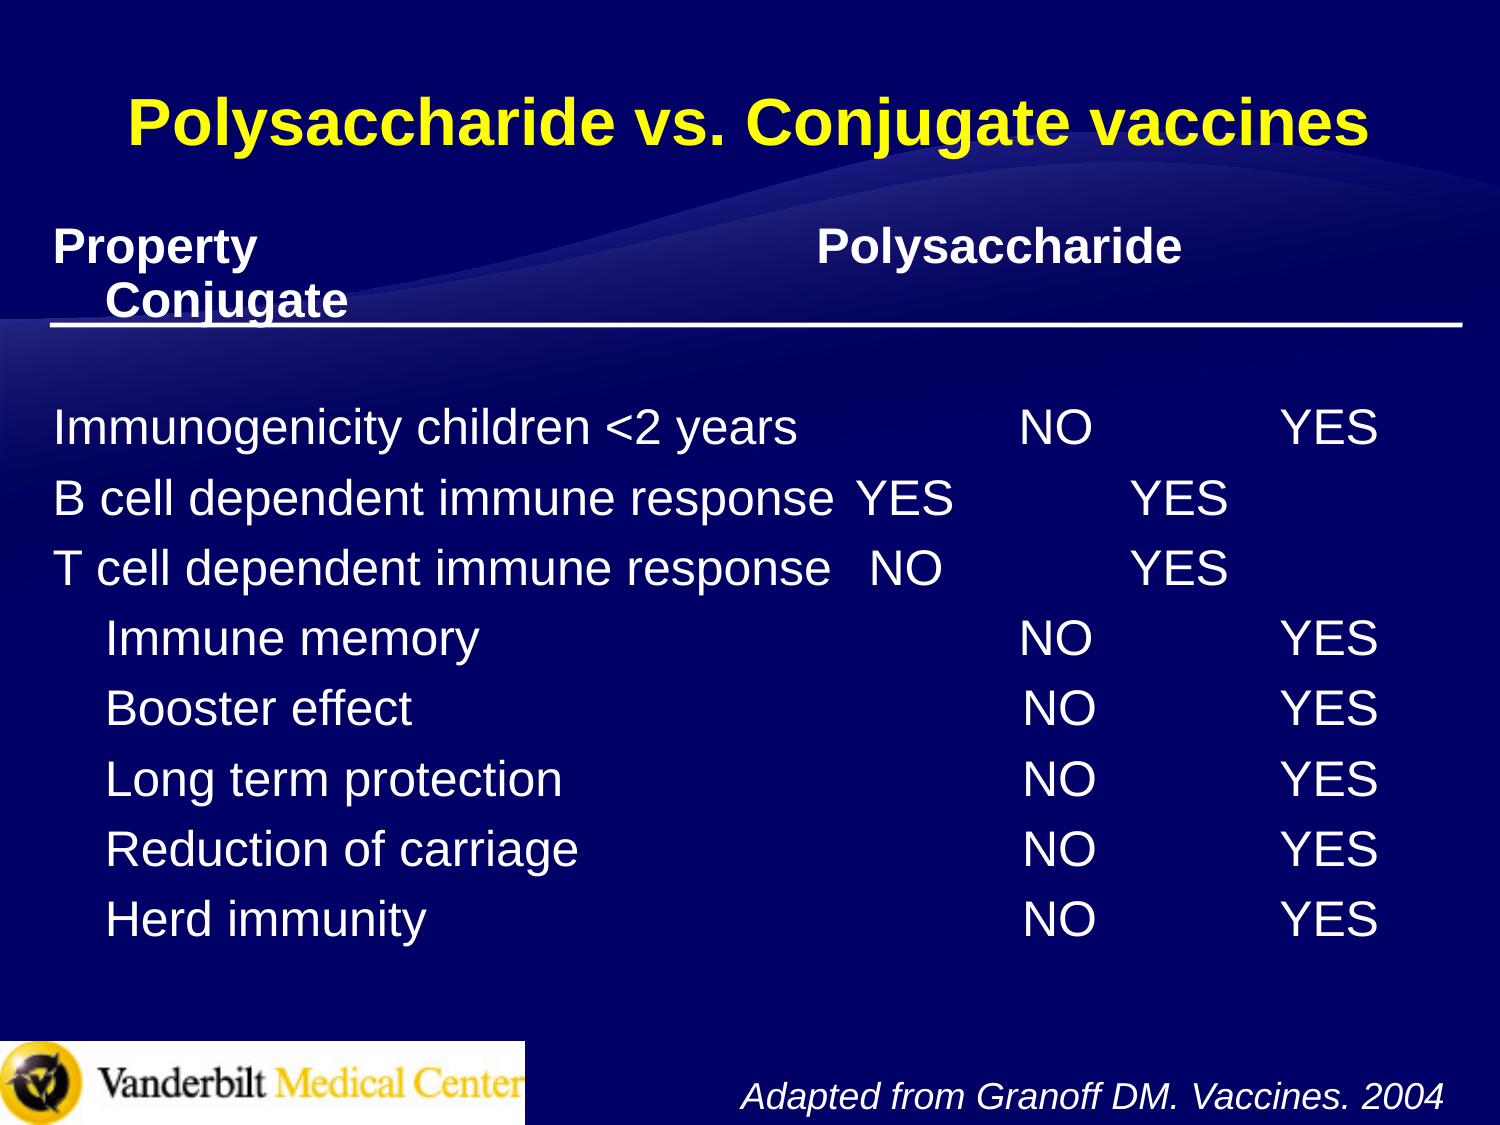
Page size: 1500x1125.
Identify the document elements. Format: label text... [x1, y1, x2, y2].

text_box Adapted from Granoff DM. Vaccines. 2004 [726, 1064, 1461, 1125]
title Polysaccharide vs. Conjugate vaccines [75, 24, 1425, 212]
list Property Polysaccharide Conjugate Immunogenicity children <2 years NO YES B cell dependent immune response YES YES T cell dependent immune response NO YES Immune memory NO YES Booster effect NO YES Long term protection NO YES Reduction of carriage NO YES Herd immunity NO YES [37, 212, 1500, 1001]
picture [0, 1041, 525, 1125]
